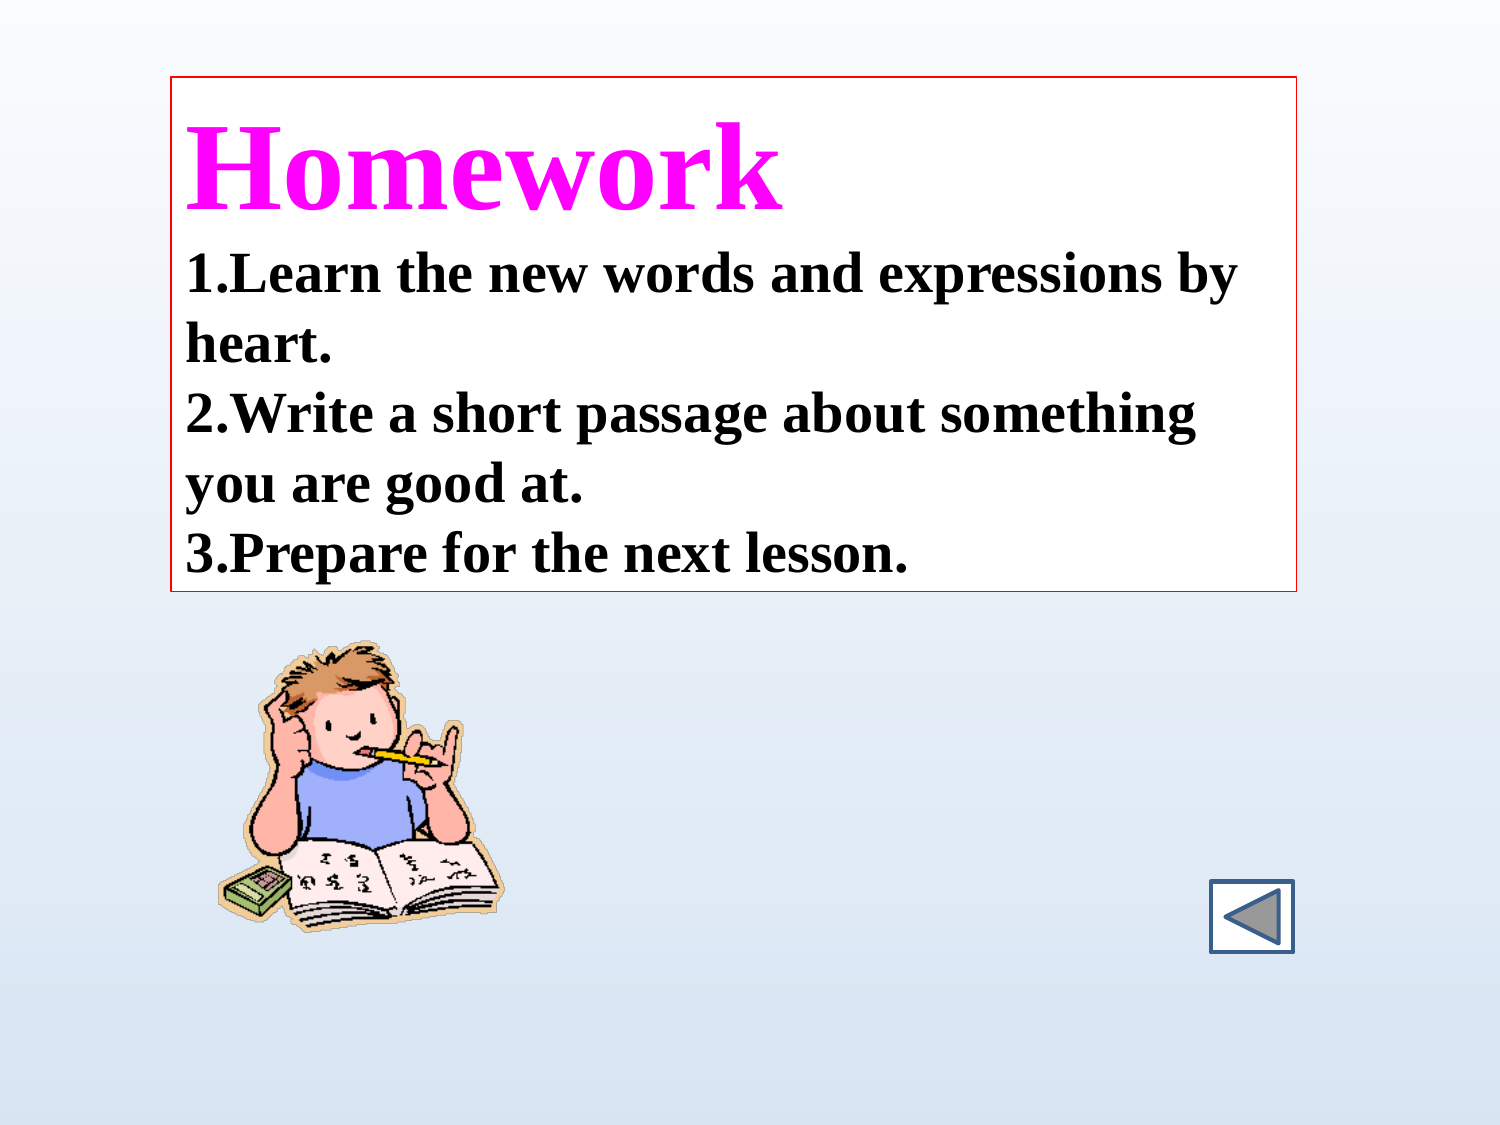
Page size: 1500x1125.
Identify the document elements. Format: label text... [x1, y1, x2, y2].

text_box Homework 1.Learn the new words and expressions by heart. 2.Write a short passage about something you are good at. 3.Prepare for the next lesson. [171, 76, 1297, 592]
text_box [1209, 879, 1295, 954]
picture [216, 637, 509, 938]
